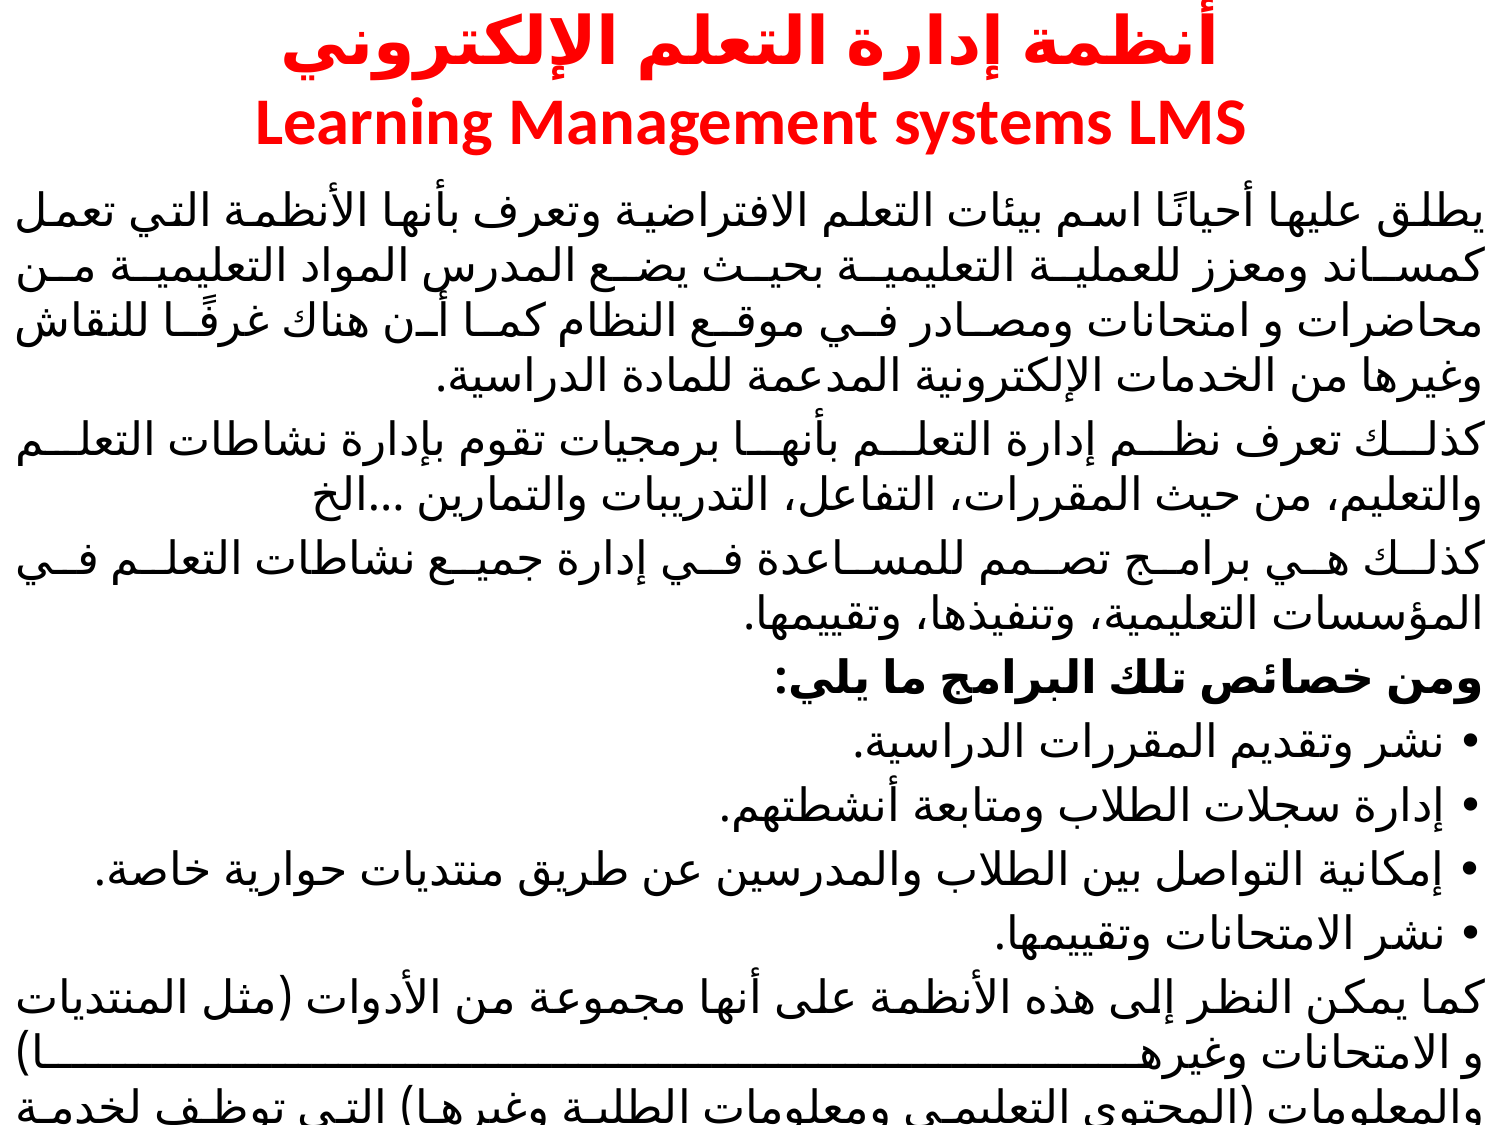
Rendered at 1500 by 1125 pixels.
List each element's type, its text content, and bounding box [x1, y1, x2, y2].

title أنظمة إدارة التعلم الإلكتروني Learning Management systems LMS [88, 2, 1414, 154]
list يطلق عليها أحيانًا اسم بيئات التعلم الافتراضية وتعرف بأنها الأنظمة التي تعمل كمساند ومعزز للعملية التعليمية بحيث يضع المدرس المواد التعليمية من محاضرات و امتحانات ومصادر في موقع النظام كما أن هناك غرفًا للنقاش وغيرها من الخدمات الإلكترونية المدعمة للمادة الدراسية. كذلك تعرف نظم إدارة التعلم بأنها برمجيات تقوم بإدارة نشاطات التعلم والتعليم، من حيث المقررات، التفاعل، التدريبات والتمارين ...الخ كذلك هي برامج تصمم للمساعدة في إدارة جميع نشاطات التعلم في المؤسسات التعليمية، وتنفيذها، وتقييمها. ومن خصائص تلك البرامج ما يلي: • نشر وتقديم المقررات الدراسية. • إدارة سجلات الطلاب ومتابعة أنشطتهم. • إمكانية التواصل بين الطلاب والمدرسين عن طريق منتديات حوارية خاصة. • نشر الامتحانات وتقييمها. كما يمكن النظر إلى هذه الأنظمة على أنها مجموعة من الأدوات (مثل المنتديات و الامتحانات وغيرها) والمعلومات (المحتوى التعليمي ومعلومات الطلبة وغيرها) التي توظف لخدمة سياق منهج دراسي محدد. [0, 172, 1500, 1125]
